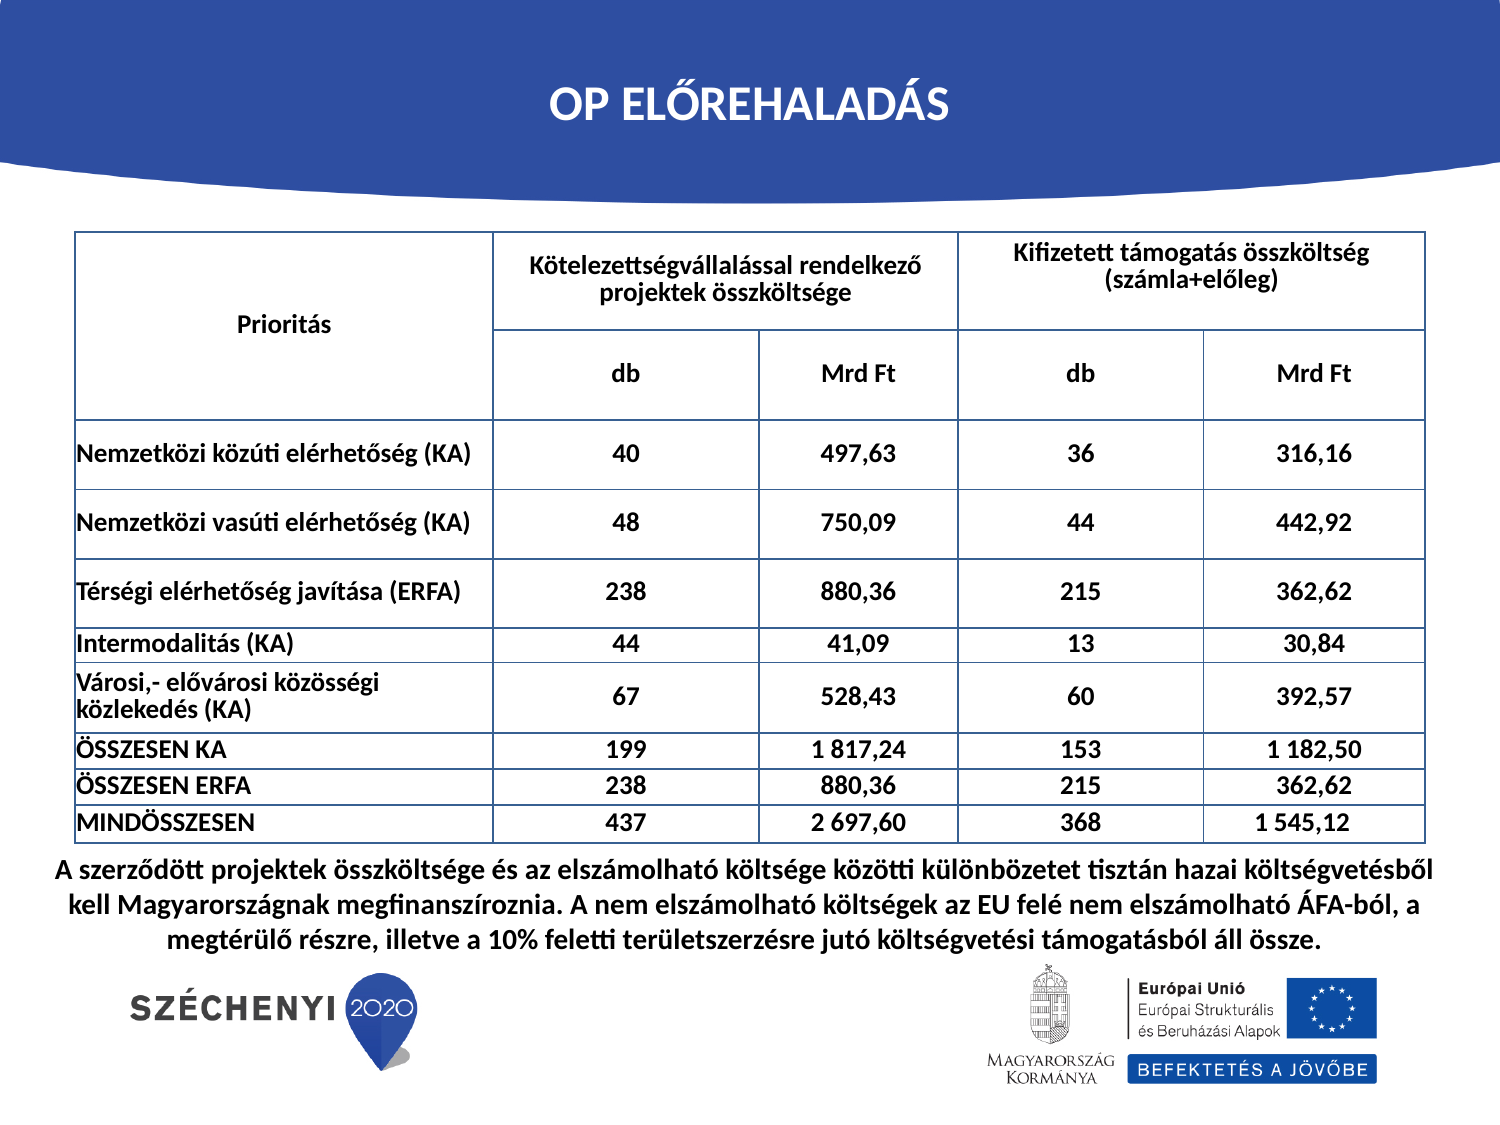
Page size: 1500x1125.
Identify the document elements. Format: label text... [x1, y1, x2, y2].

table_cell 48 [494, 490, 758, 558]
table_header Prioritás [76, 233, 492, 419]
table_cell 36 [959, 421, 1203, 489]
table_cell 1 545,12 [1204, 806, 1424, 842]
table_cell 750,09 [760, 490, 957, 558]
table_cell MINDÖSSZESEN [76, 806, 492, 842]
table_cell 40 [494, 421, 758, 489]
table_cell Mrd Ft [760, 331, 957, 419]
table_cell Térségi elérhetőség javítása (ERFA) [76, 560, 492, 627]
table_cell 362,62 [1204, 560, 1424, 627]
table_cell 880,36 [760, 770, 957, 804]
table_cell 880,36 [760, 560, 957, 627]
table_cell 44 [494, 629, 758, 662]
table_cell 528,43 [760, 663, 957, 732]
table_cell ÖSSZESEN KA [76, 734, 492, 768]
table_cell 437 [494, 806, 758, 842]
table_cell 238 [494, 560, 758, 627]
table_cell 60 [959, 663, 1203, 732]
table_cell Intermodalitás (KA) [76, 629, 492, 662]
text_box A szerződött projektek összköltsége és az elszámolható költsége közötti különbözetet tisztán hazai költségvetésből kell Magyarországnak megfinanszíroznia. A nem elszámolható költségek az EU felé nem elszámolható ÁFA-ból, a megtérülő részre, illetve a 10% feletti területszerzésre jutó költségvetési támogatásból áll össze. [31, 843, 1459, 998]
table_cell 238 [494, 770, 758, 804]
table_header Kifizetett támogatás összköltség (számla+előleg) [959, 233, 1424, 329]
table_cell Mrd Ft [1204, 331, 1424, 419]
table_cell 1 182,50 [1204, 734, 1424, 768]
table_cell db [494, 331, 758, 419]
table_cell 497,63 [760, 421, 957, 489]
table_cell 13 [959, 629, 1203, 662]
table_cell 442,92 [1204, 490, 1424, 558]
table_cell 199 [494, 734, 758, 768]
table_cell Nemzetközi vasúti elérhetőség (KA) [76, 490, 492, 558]
table_cell 67 [494, 663, 758, 732]
title OP ELŐREHALADÁS [75, 62, 1425, 163]
table_cell Nemzetközi közúti elérhetőség (KA) [76, 421, 492, 489]
table_cell 41,09 [760, 629, 957, 662]
table_cell 153 [959, 734, 1203, 768]
table_cell 215 [959, 560, 1203, 627]
table_cell 316,16 [1204, 421, 1424, 489]
table_cell 215 [959, 770, 1203, 804]
table_cell ÖSSZESEN ERFA [76, 770, 492, 804]
table_cell 2 697,60 [760, 806, 957, 842]
picture [0, 0, 1500, 1125]
table_cell 392,57 [1204, 663, 1424, 732]
table_cell 1 817,24 [760, 734, 957, 768]
table_header Kötelezettségvállalással rendelkező projektek összköltsége [494, 233, 957, 329]
table_cell db [959, 331, 1203, 419]
table_cell 44 [959, 490, 1203, 558]
table_cell Városi,- elővárosi közösségi közlekedés (KA) [76, 663, 492, 732]
table_cell 368 [959, 806, 1203, 842]
table_cell 362,62 [1204, 770, 1424, 804]
table_cell 30,84 [1204, 629, 1424, 662]
